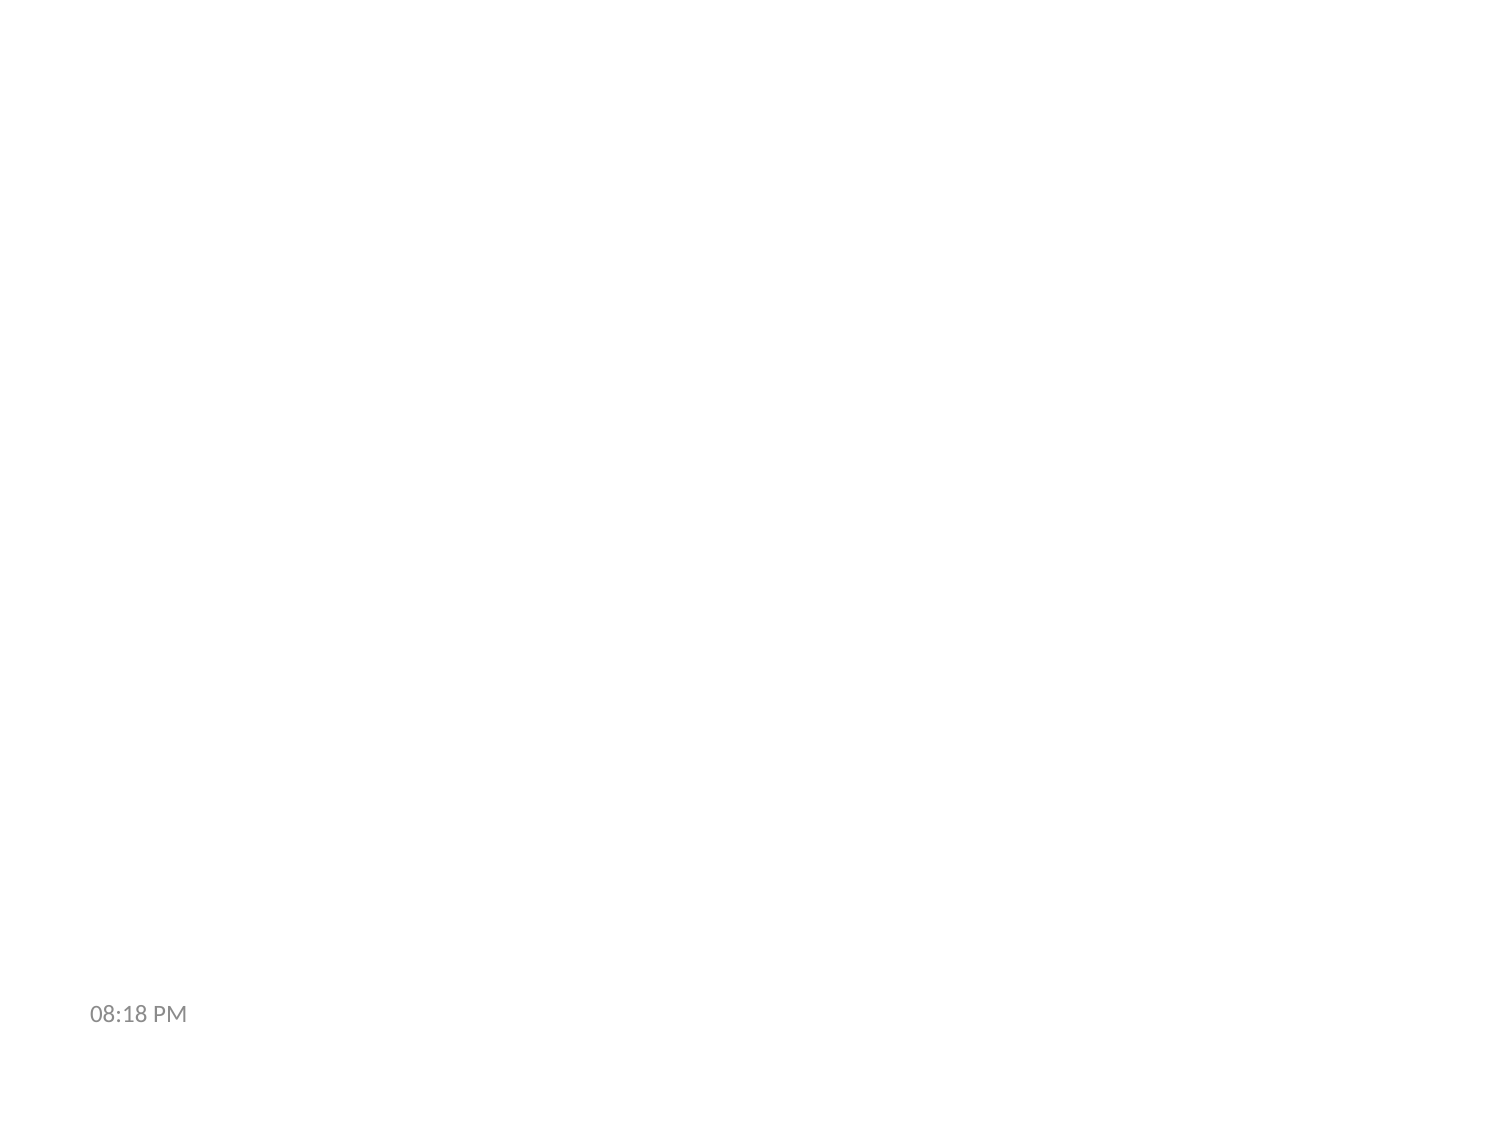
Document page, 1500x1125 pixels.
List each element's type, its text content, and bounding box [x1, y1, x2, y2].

text_box 3:35 PM [75, 982, 425, 1043]
